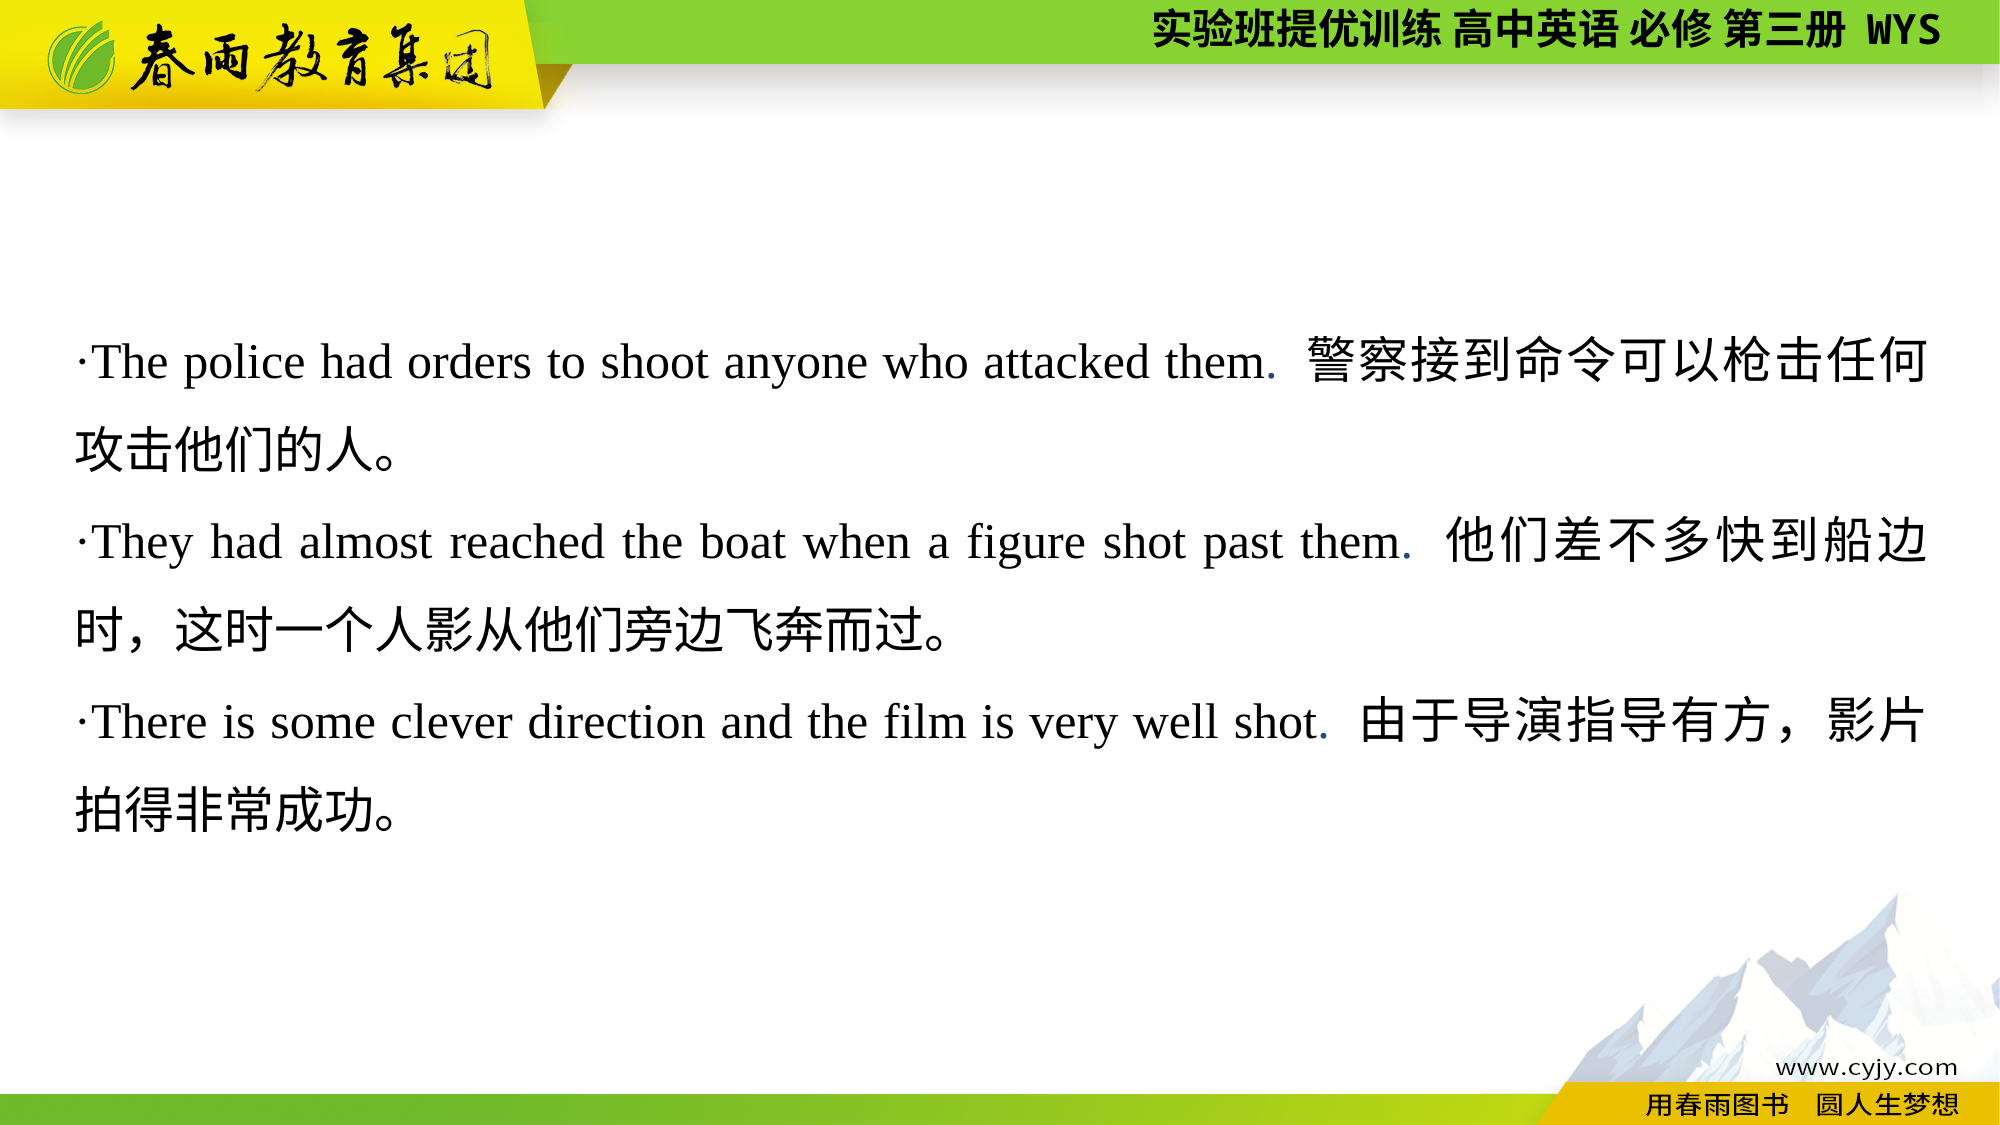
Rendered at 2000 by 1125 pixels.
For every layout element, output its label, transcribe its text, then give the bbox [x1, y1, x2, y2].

list ·The police had orders to shoot anyone who attacked them. 警察接到命令可以枪击任何攻击他们的人。 ·They had almost reached the boat when a figure shot past them. 他们差不多快到船边时，这时一个人影从他们旁边飞奔而过。 ·There is some clever direction and the film is very well shot. 由于导演指导有方，影片拍得非常成功。 [59, 290, 1944, 840]
picture [0, 0, 2000, 1125]
